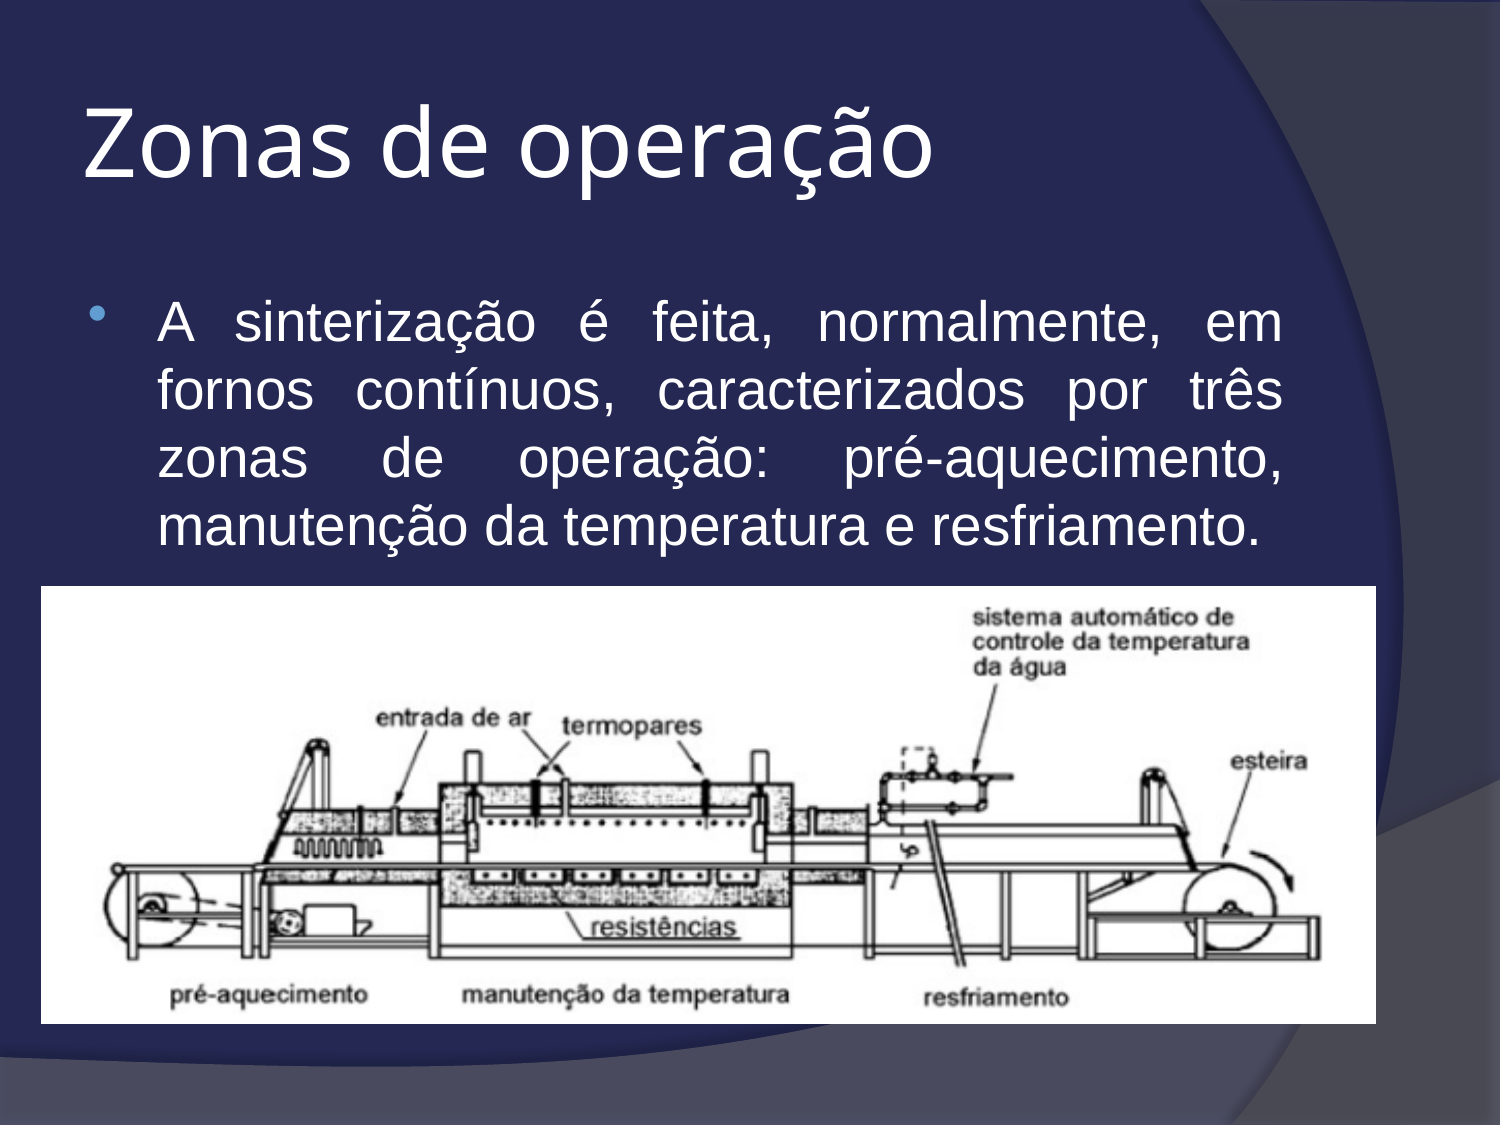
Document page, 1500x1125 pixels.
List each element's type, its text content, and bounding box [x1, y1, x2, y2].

title Zonas de operação [75, 45, 1300, 233]
picture [40, 585, 1377, 1024]
list A sinterização é feita, normalmente, em fornos contínuos, caracterizados por três zonas de operação: pré-aquecimento, manutenção da temperatura e resfriamento. [75, 255, 1300, 576]
